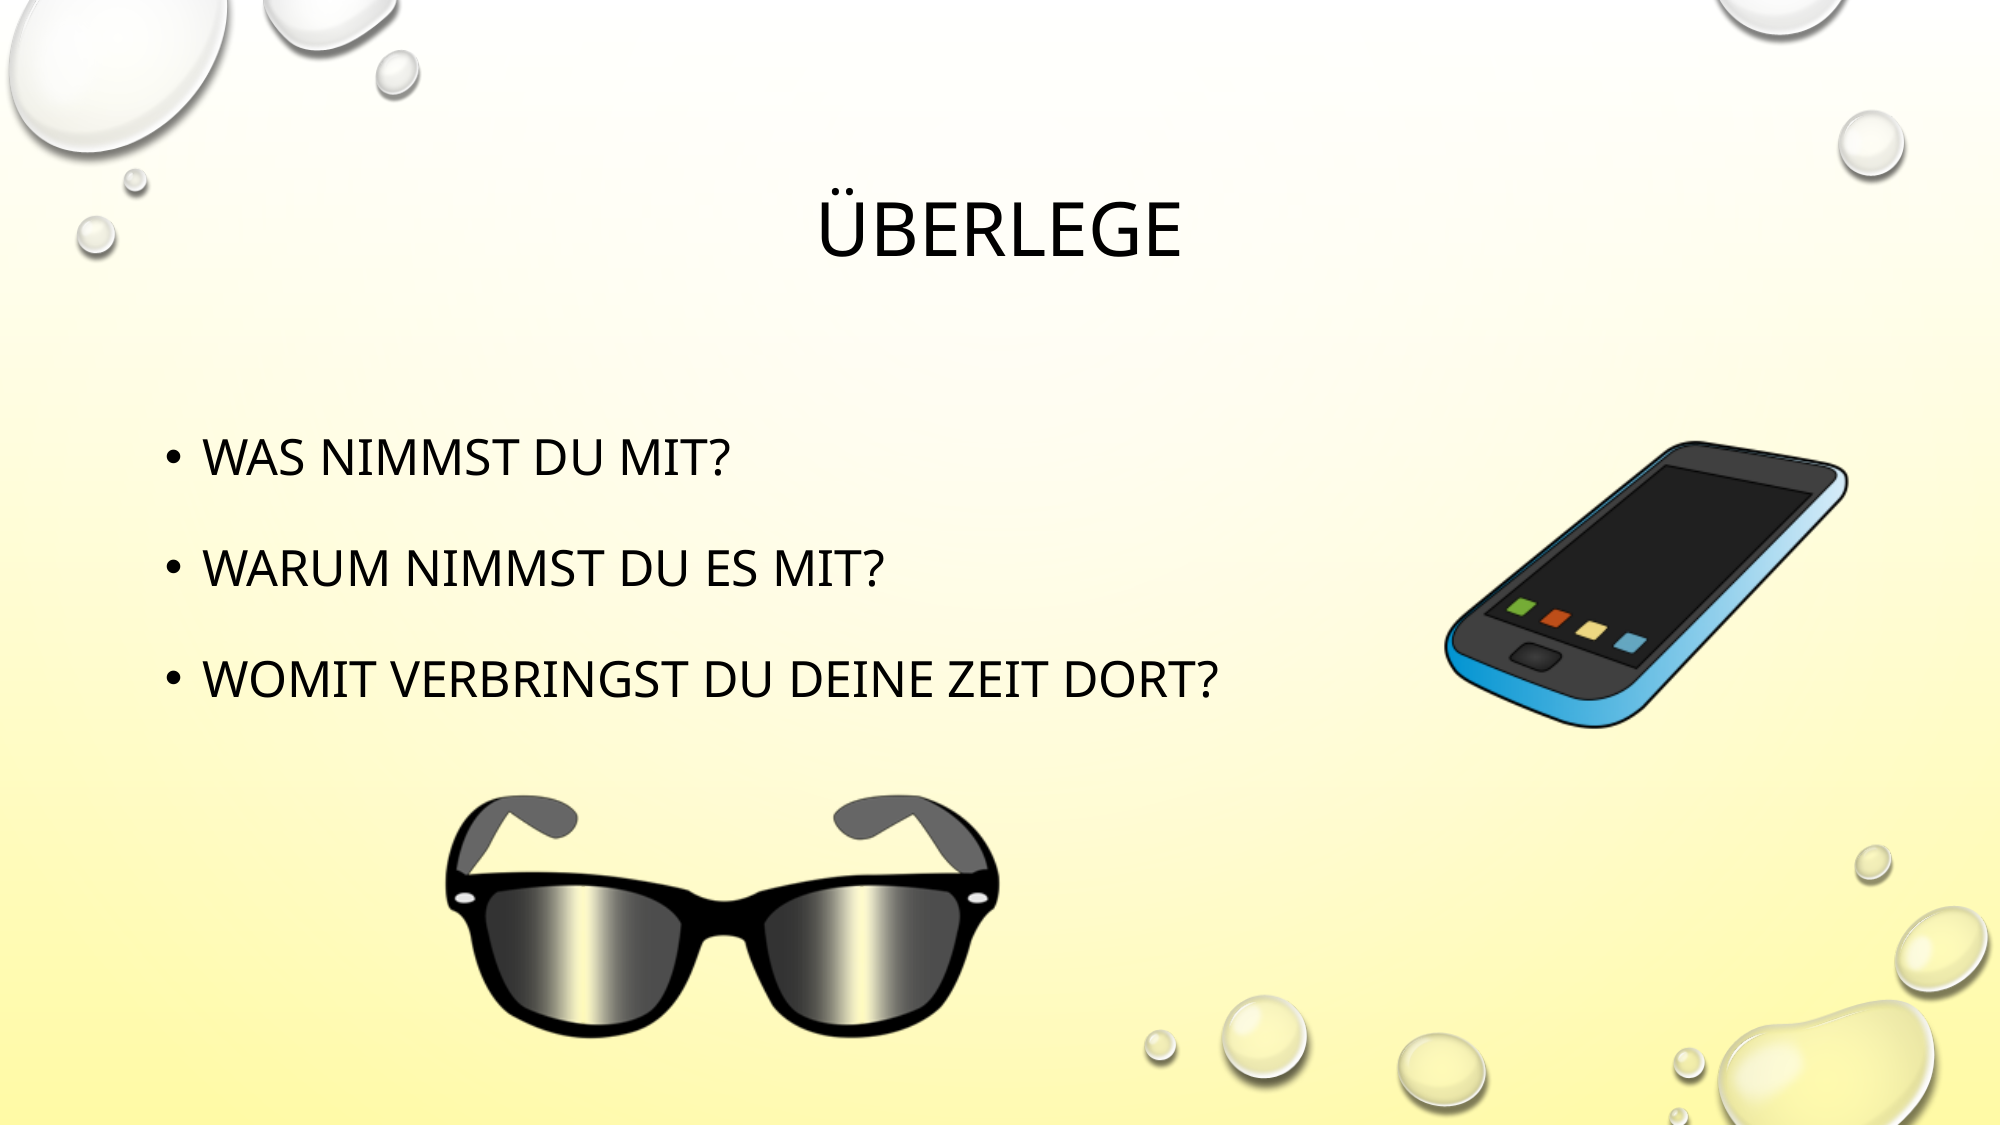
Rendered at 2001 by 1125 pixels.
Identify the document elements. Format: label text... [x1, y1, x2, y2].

title Überlege [149, 101, 1851, 364]
picture [0, 0, 2000, 1125]
list Was nimmst du mit? Warum nimmst du es mit? Womit verbringst du deine Zeit Dort? [149, 388, 1850, 950]
